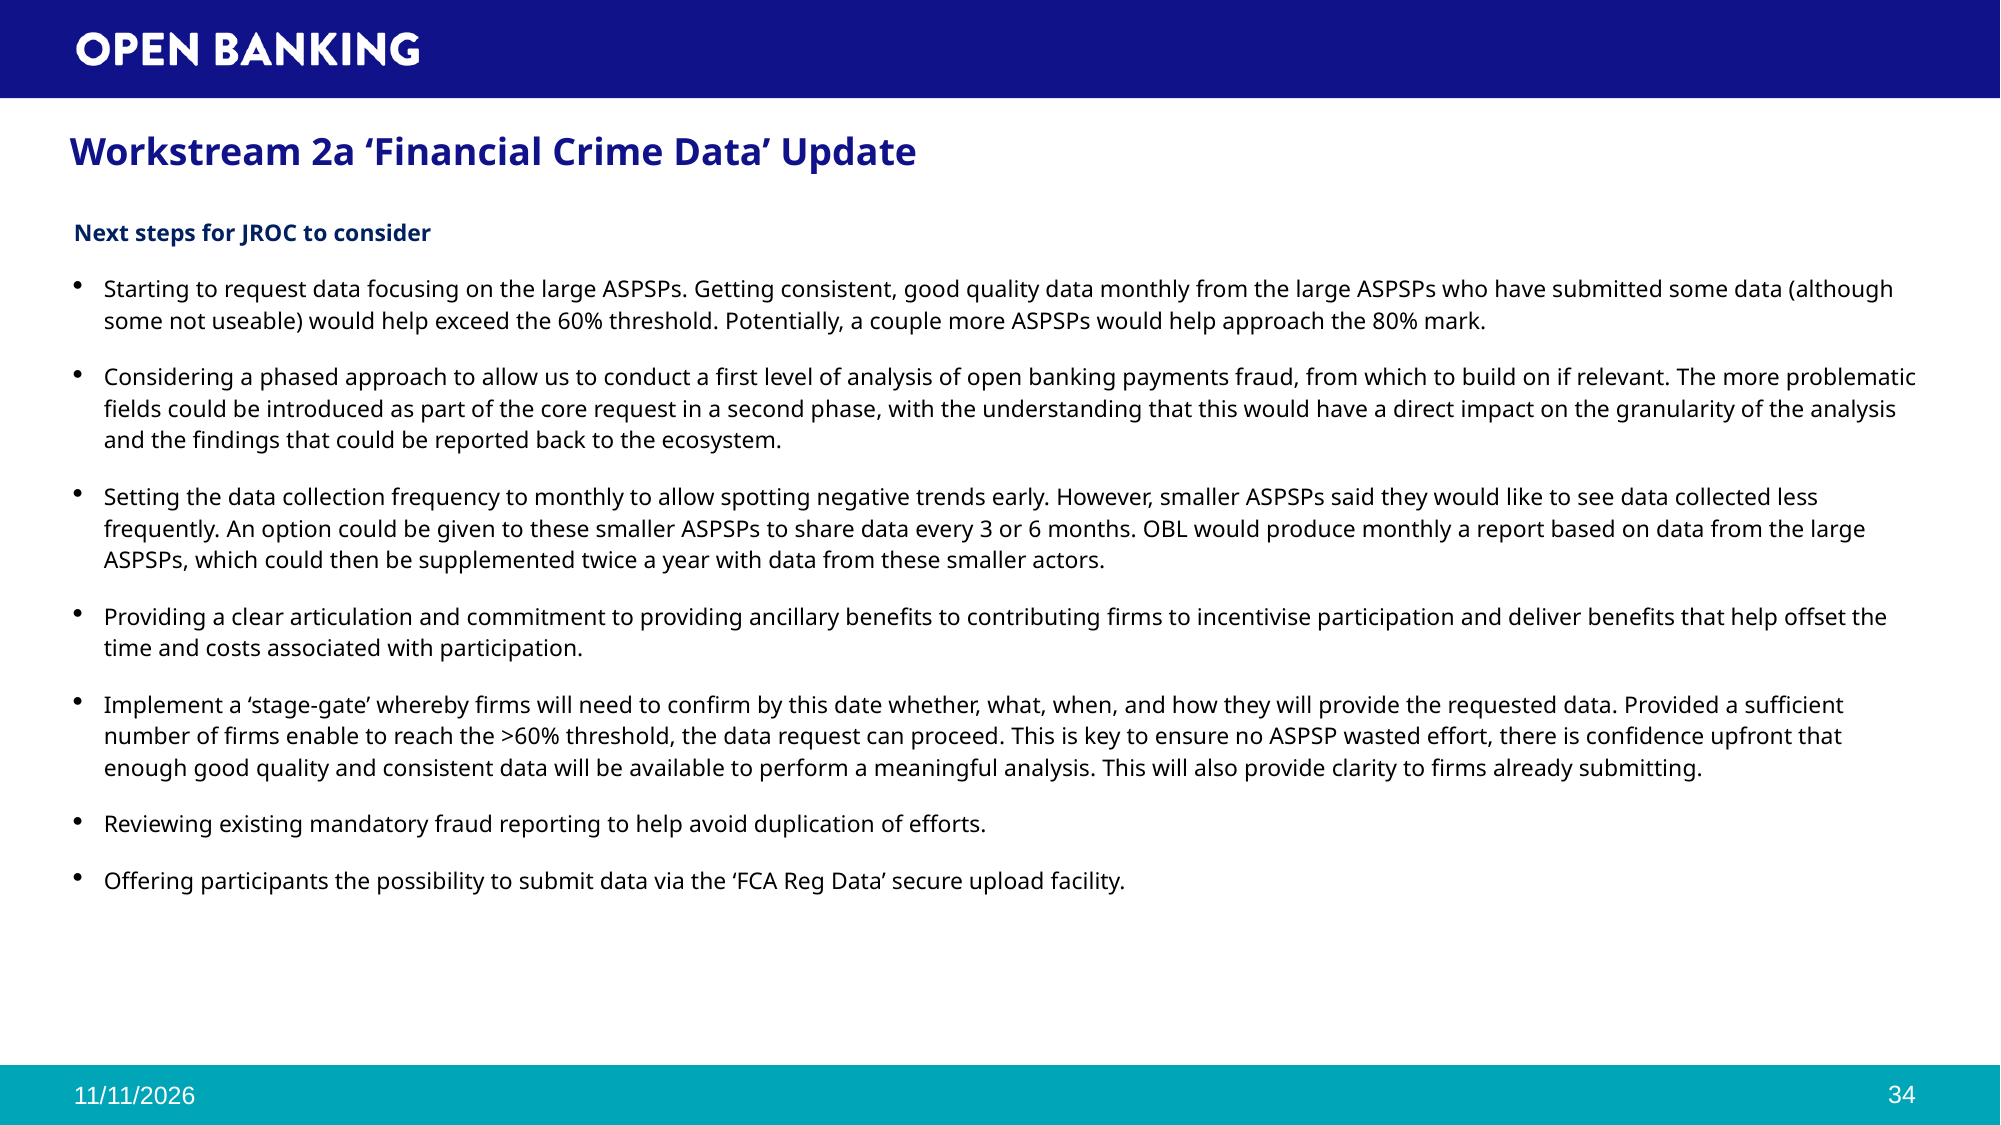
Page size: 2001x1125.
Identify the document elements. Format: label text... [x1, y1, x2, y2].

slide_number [59, 1065, 509, 1125]
slide_number 34 [1412, 1064, 1932, 1124]
title Workstream 2a ‘Financial Crime Data’ Update [54, 125, 1629, 207]
picture [43, 0, 452, 99]
footer [662, 1064, 1338, 1124]
list Next steps for JROC to consider Starting to request data focusing on the large ASPSPs. Getting consistent, good quality data monthly from the large ASPSPs who have submitted some data (although some not useable) would help exceed the 60% threshold. Potentially, a couple more ASPSPs would help approach the 80% mark. Considering a phased approach to allow us to conduct a first level of analysis of open banking payments fraud, from which to build on if relevant. The more problematic fields could be introduced as part of the core request in a second phase, with the understanding that this would have a direct impact on the granularity of the analysis and the findings that could be reported back to the ecosystem. Setting the data collection frequency to monthly to allow spotting negative trends early. However, smaller ASPSPs said they would like to see data collected less frequently. An option could be given to these smaller ASPSPs to share data every 3 or 6 months. OBL would produce monthly a report based on data from the large ASPSPs, which could then be supplemented twice a year with data from these smaller actors. Providing a clear articulation and commitment to providing ancillary benefits to contributing firms to incentivise participation and deliver benefits that help offset the time and costs associated with participation. Implement a ‘stage-gate’ whereby firms will need to confirm by this date whether, what, when, and how they will provide the requested data. Provided a sufficient number of firms enable to reach the >60% threshold, the data request can proceed. This is key to ensure no ASPSP wasted effort, there is confidence upfront that enough good quality and consistent data will be available to perform a meaningful analysis. This will also provide clarity to firms already submitting. Reviewing existing mandatory fraud reporting to help avoid duplication of efforts. Offering participants the possibility to submit data via the ‘FCA Reg Data’ secure upload facility. [59, 206, 1936, 816]
